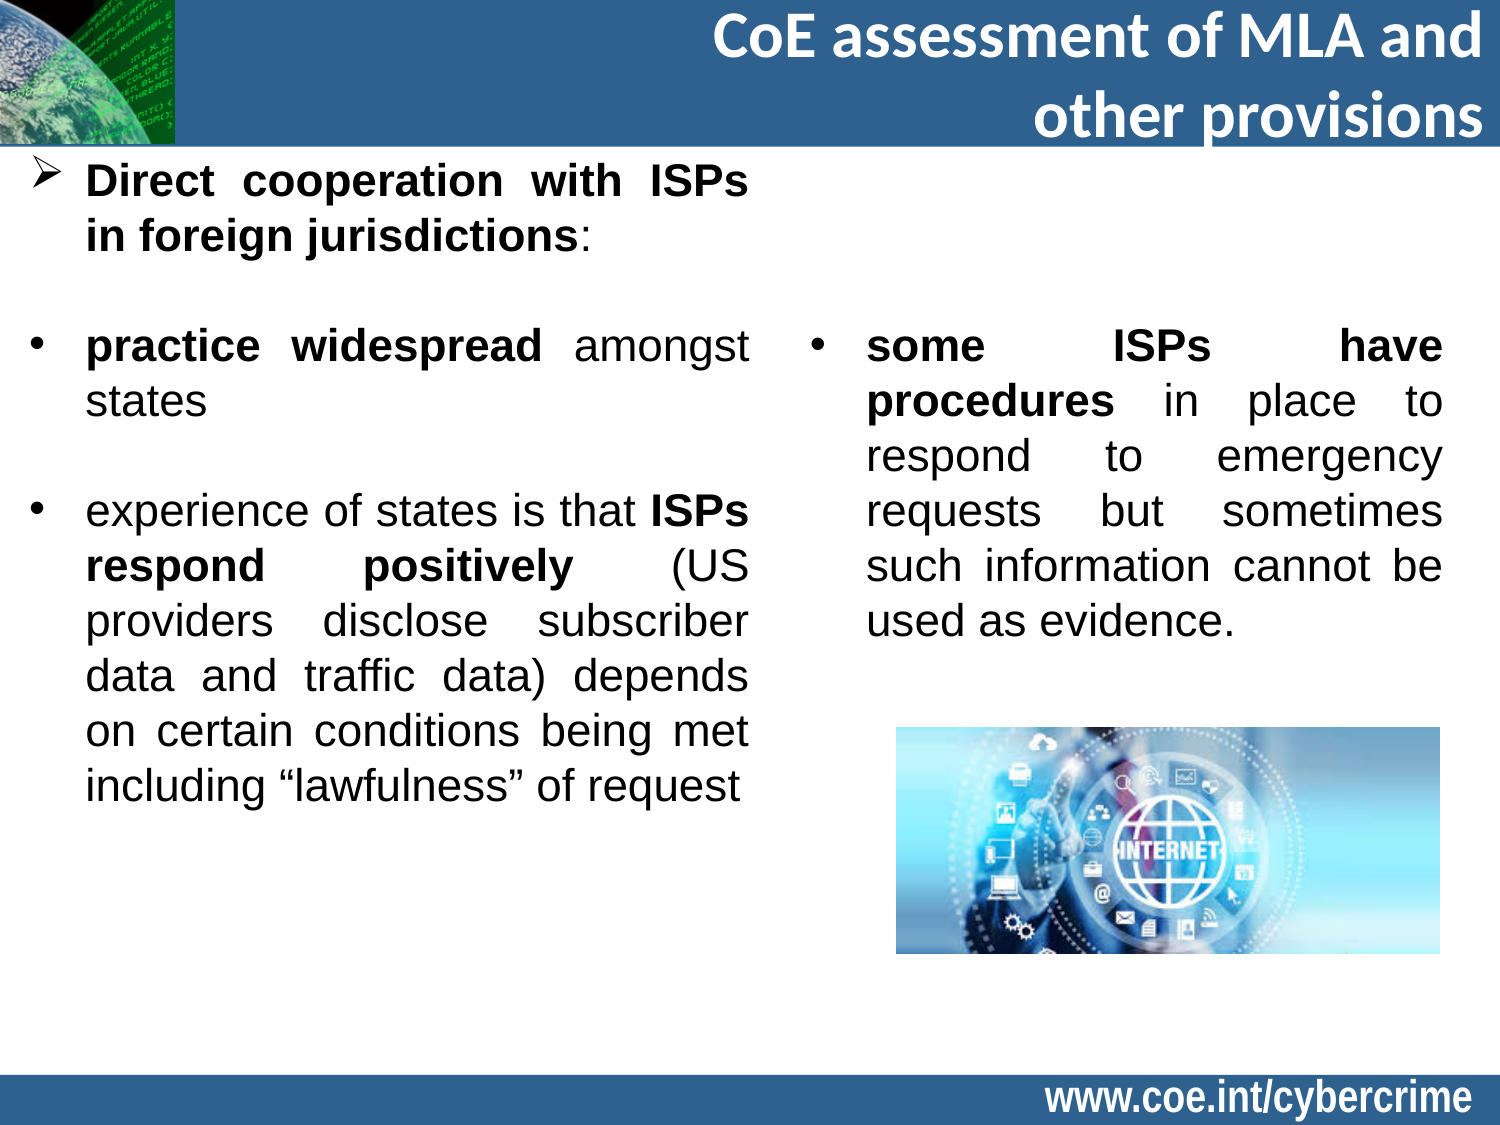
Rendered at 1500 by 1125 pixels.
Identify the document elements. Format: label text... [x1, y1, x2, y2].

text_box www.coe.int/cybercrime [1030, 1059, 1500, 1125]
text_box CoE assessment of MLA and other provisions [179, 0, 1500, 149]
text_box [0, 1073, 1030, 1125]
text_box some ISPs have procedures in place to respond to emergency requests but sometimes such information cannot be used as evidence. [794, 308, 1459, 654]
picture [895, 726, 1441, 954]
text_box Direct cooperation with ISPs in foreign jurisdictions: practice widespread amongst states experience of states is that ISPs respond positively (US providers disclose subscriber data and traffic data) depends on certain conditions being met including “lawfulness” of request [14, 143, 765, 873]
picture [0, 0, 175, 144]
